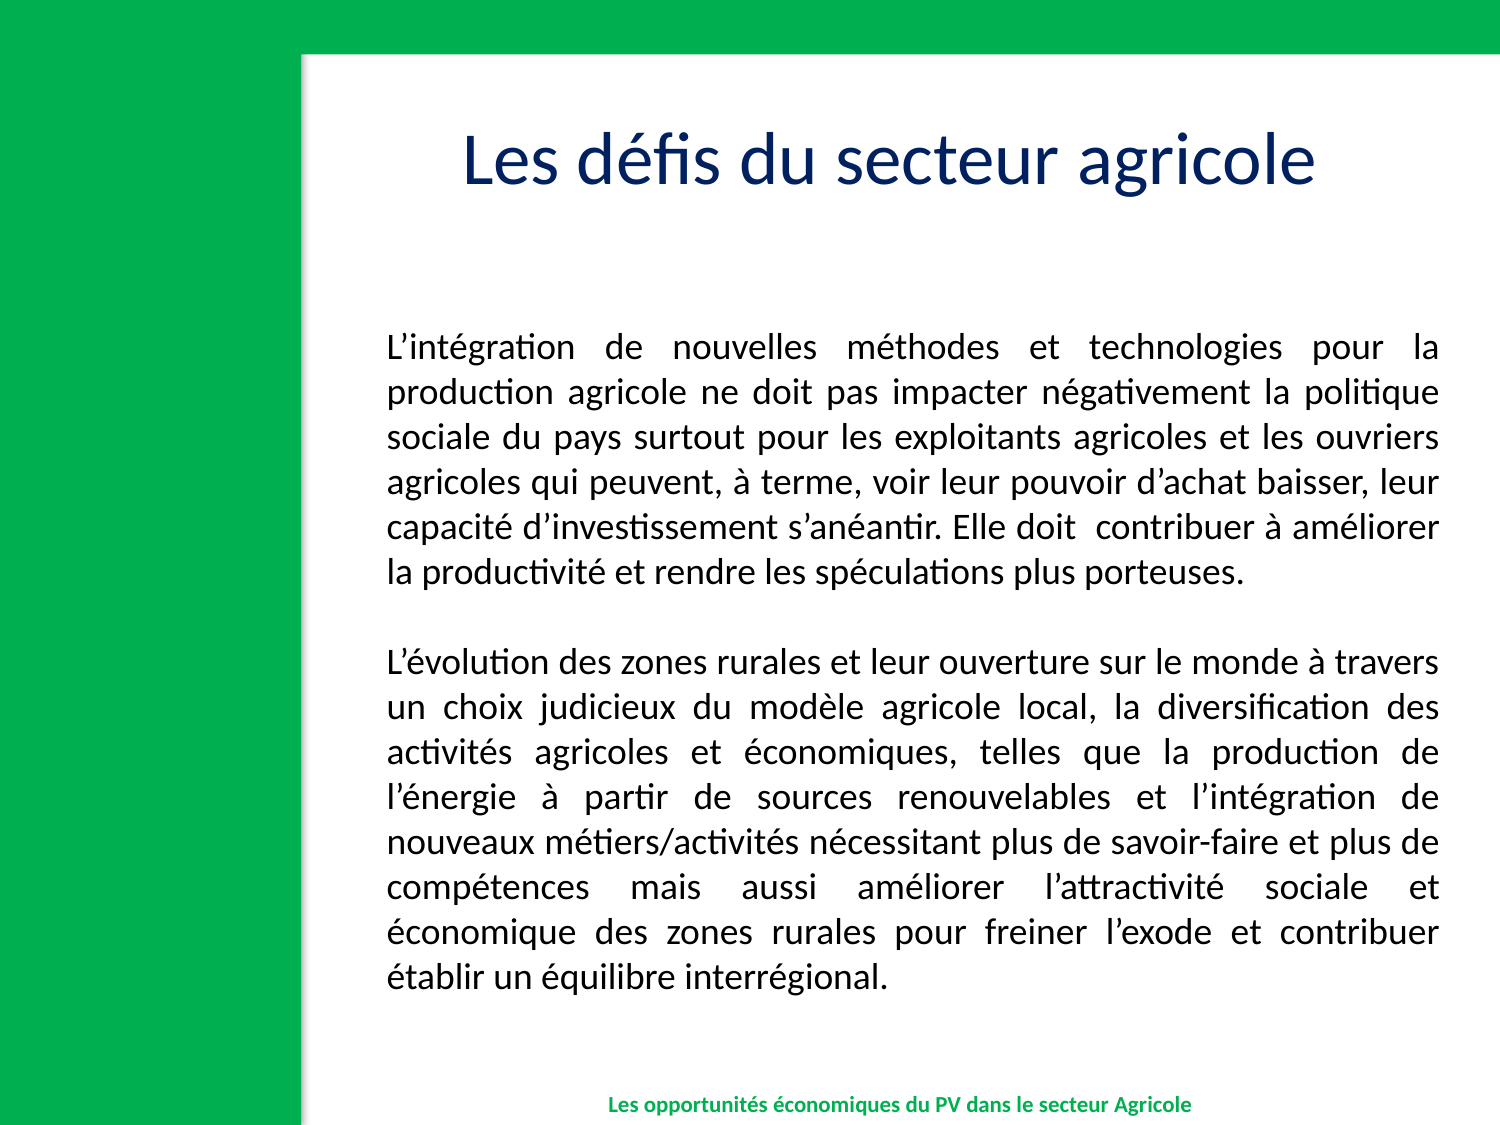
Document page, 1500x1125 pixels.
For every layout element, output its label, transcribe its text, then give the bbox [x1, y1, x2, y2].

text_box L’intégration de nouvelles méthodes et technologies pour la production agricole ne doit pas impacter négativement la politique sociale du pays surtout pour les exploitants agricoles et les ouvriers agricoles qui peuvent, à terme, voir leur pouvoir d’achat baisser, leur capacité d’investissement s’anéantir. Elle doit contribuer à améliorer la productivité et rendre les spéculations plus porteuses. L’évolution des zones rurales et leur ouverture sur le monde à travers un choix judicieux du modèle agricole local, la diversification des activités agricoles et économiques, telles que la production de l’énergie à partir de sources renouvelables et l’intégration de nouveaux métiers/activités nécessitant plus de savoir-faire et plus de compétences mais aussi améliorer l’attractivité sociale et économique des zones rurales pour freiner l’exode et contribuer établir un équilibre interrégional. [371, 314, 1456, 1005]
text_box Les défis du secteur agricole [371, 101, 1408, 196]
